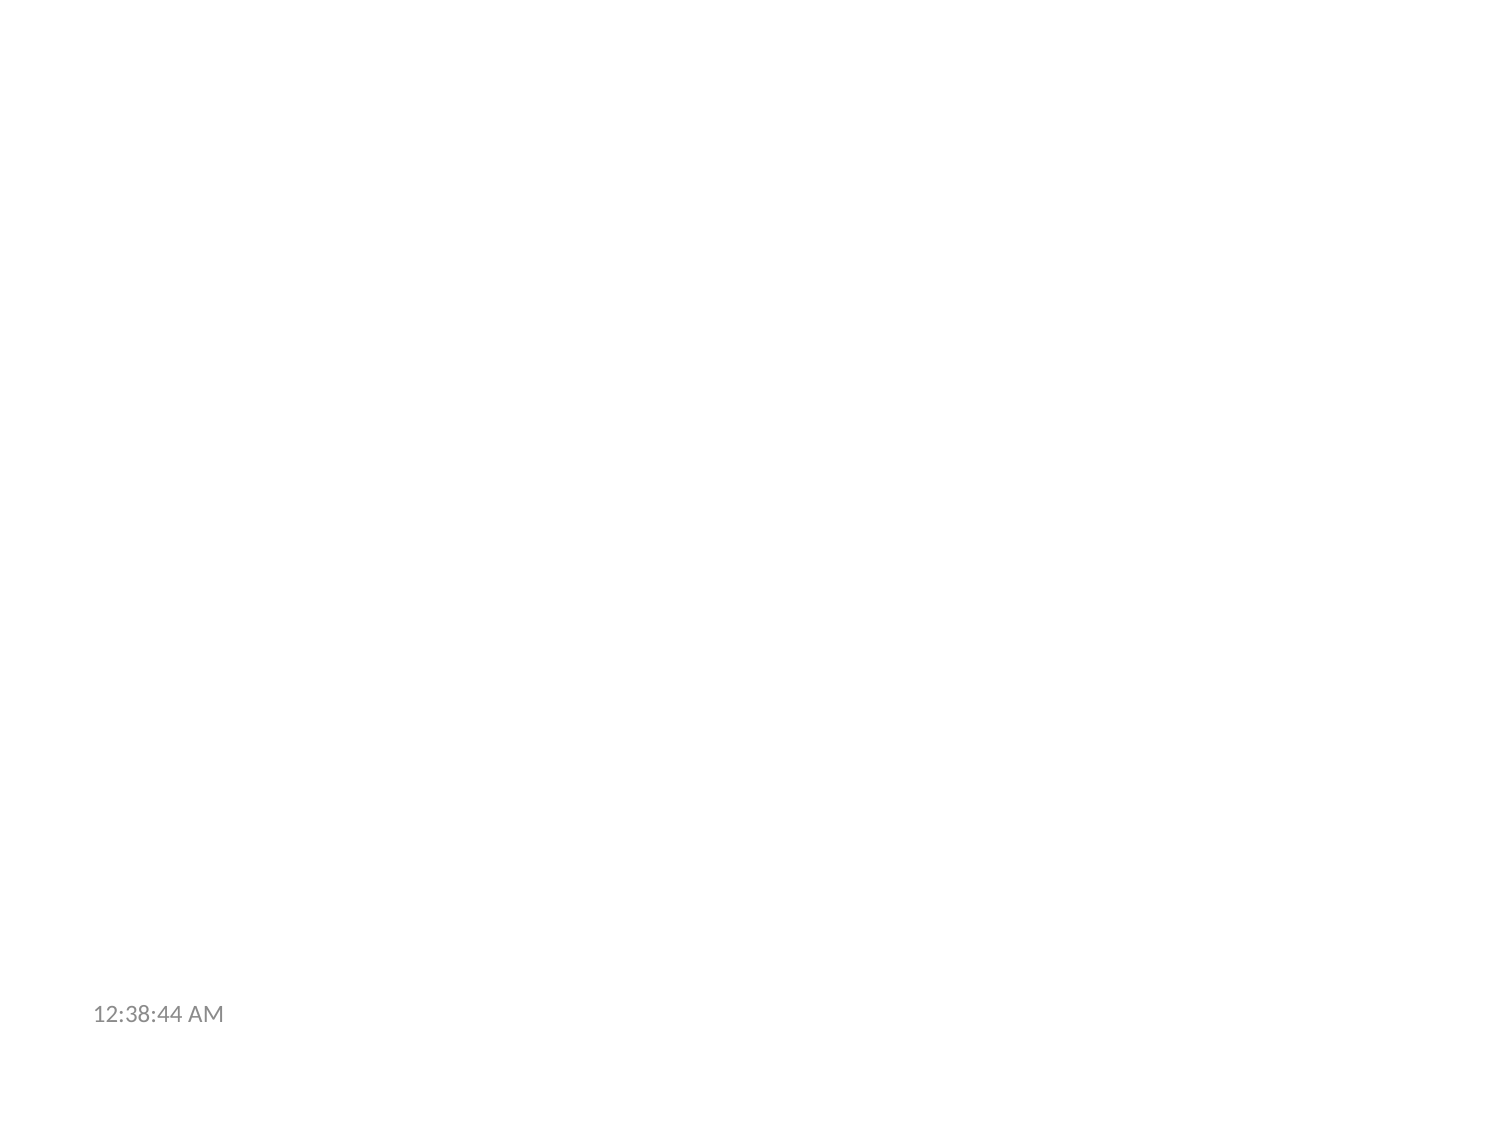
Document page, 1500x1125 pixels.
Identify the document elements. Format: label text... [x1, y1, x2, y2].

text_box 3:35:09 PM [77, 982, 428, 1043]
